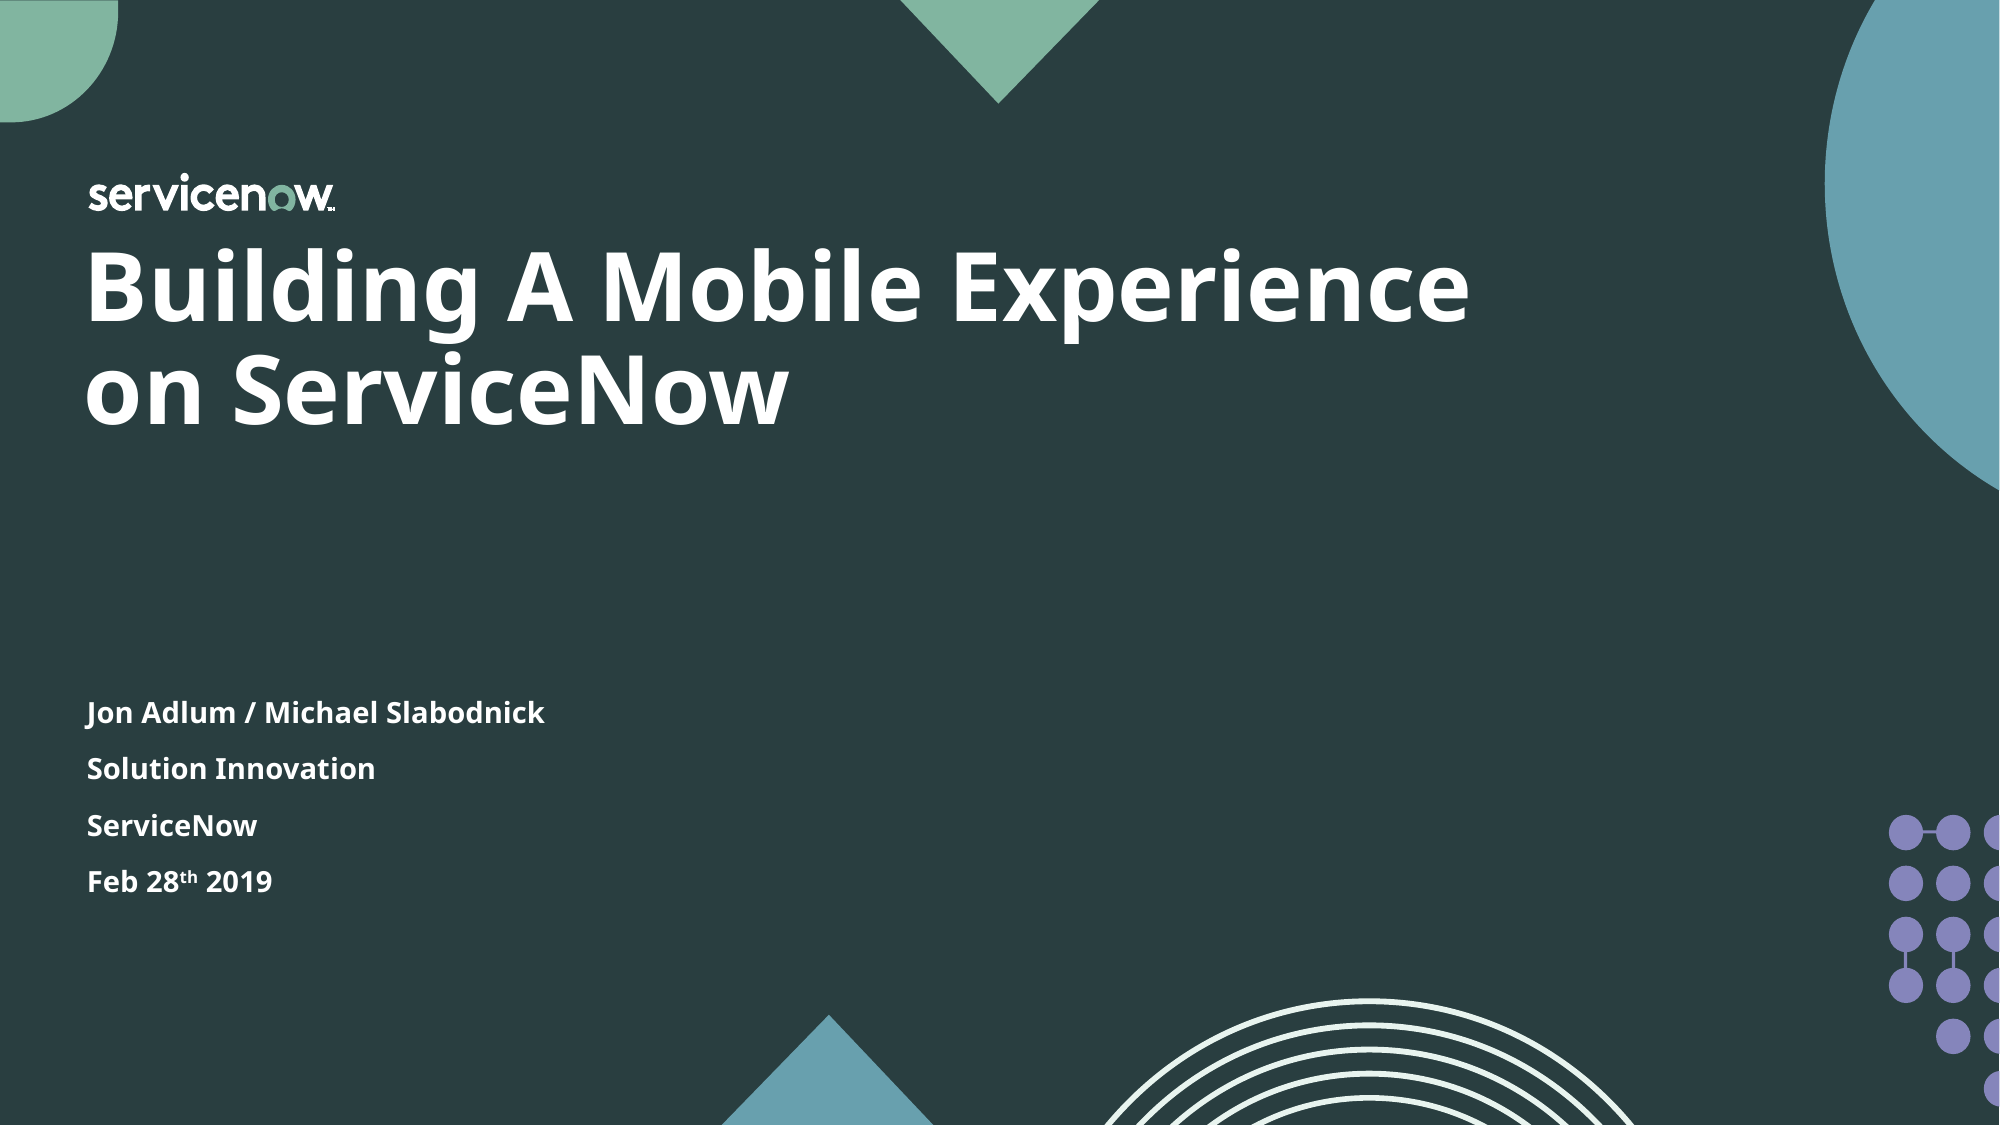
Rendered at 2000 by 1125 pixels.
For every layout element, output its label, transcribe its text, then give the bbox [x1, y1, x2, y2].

list Jon Adlum / Michael Slabodnick Solution Innovation ServiceNow Feb 28th 2019 [71, 842, 1211, 907]
title Building A Mobile Experience on ServiceNow [68, 127, 1610, 561]
